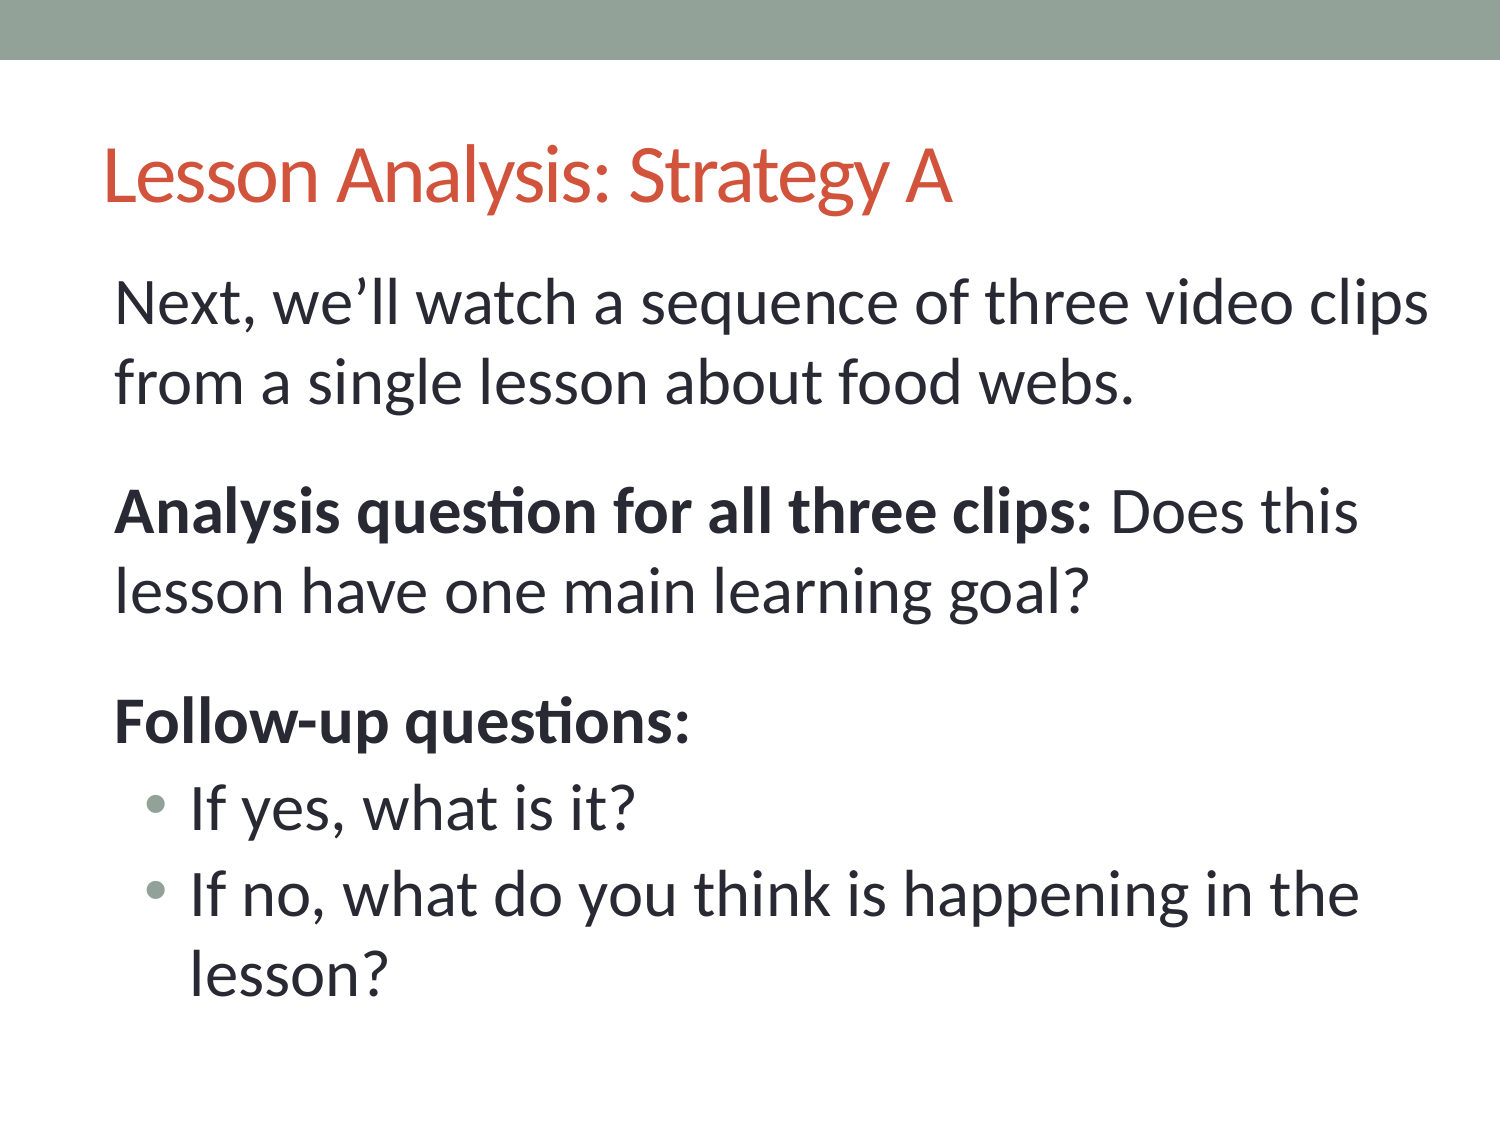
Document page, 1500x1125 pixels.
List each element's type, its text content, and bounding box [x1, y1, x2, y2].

title Lesson Analysis: Strategy A [87, 87, 1438, 250]
list Next, we’ll watch a sequence of three video clips from a single lesson about food webs. Analysis question for all three clips: Does this lesson have one main learning goal? Follow-up questions: If yes, what is it? If no, what do you think is happening in the lesson? [99, 249, 1450, 1013]
